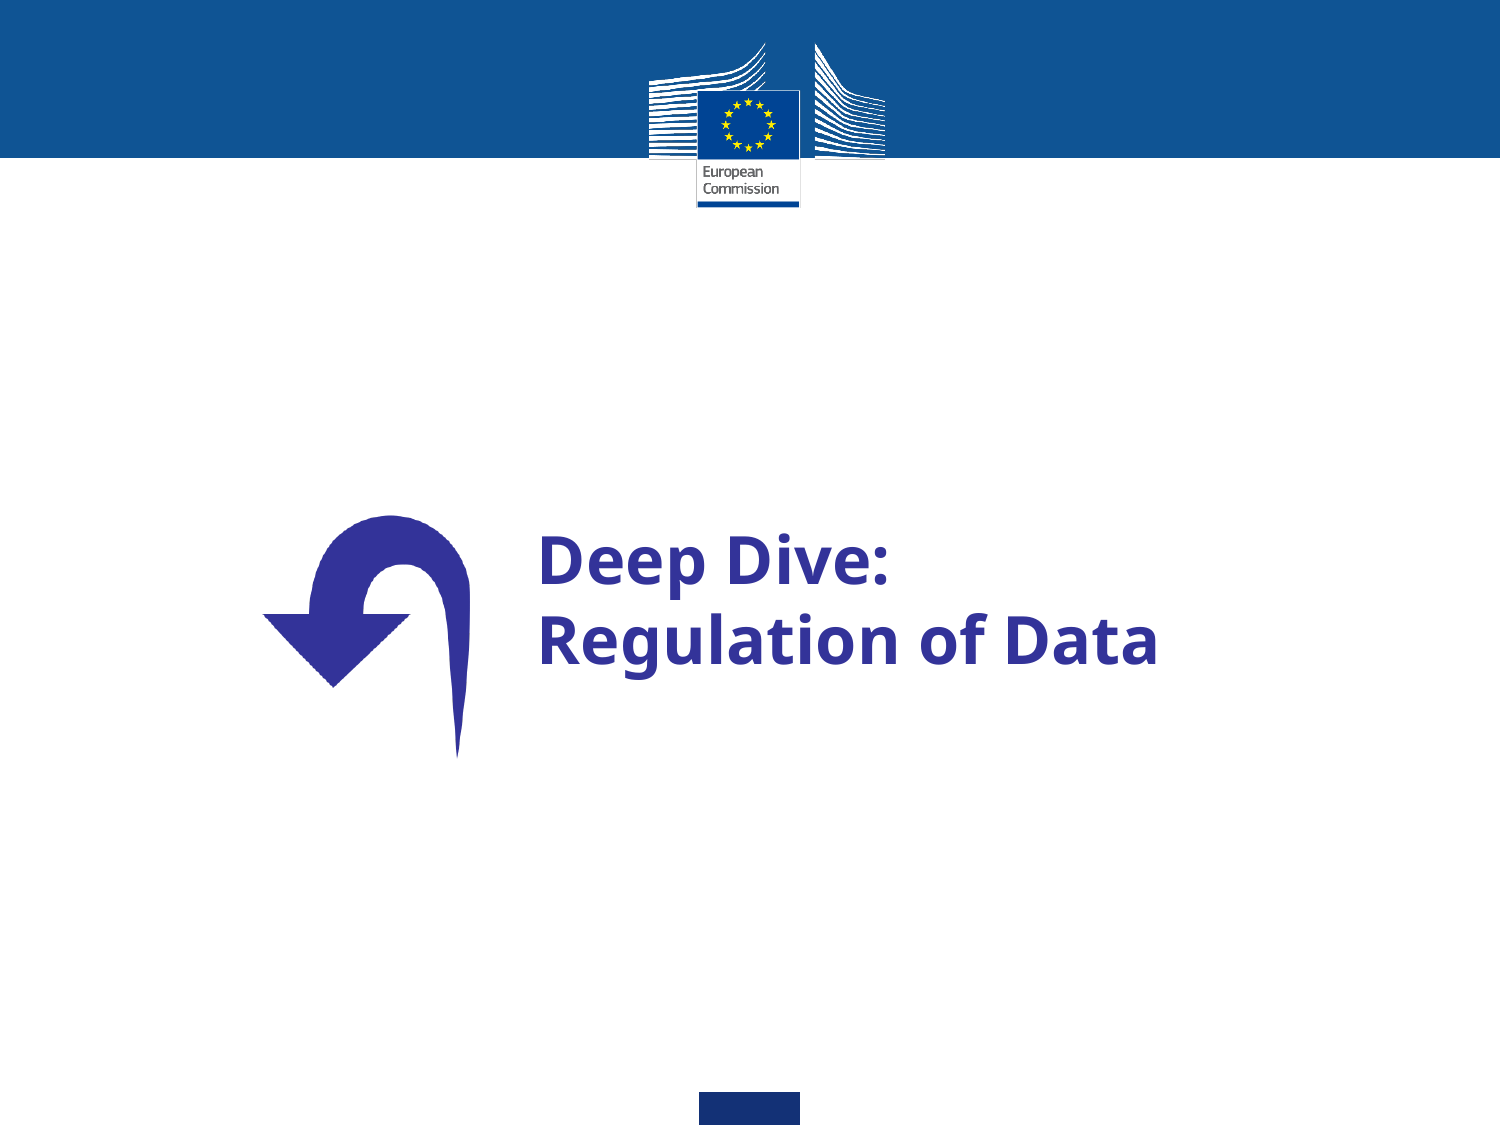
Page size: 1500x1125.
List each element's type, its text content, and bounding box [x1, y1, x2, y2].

picture [234, 487, 531, 783]
title Deep Dive: Regulation of Data [531, 521, 1341, 675]
picture [649, 42, 885, 208]
